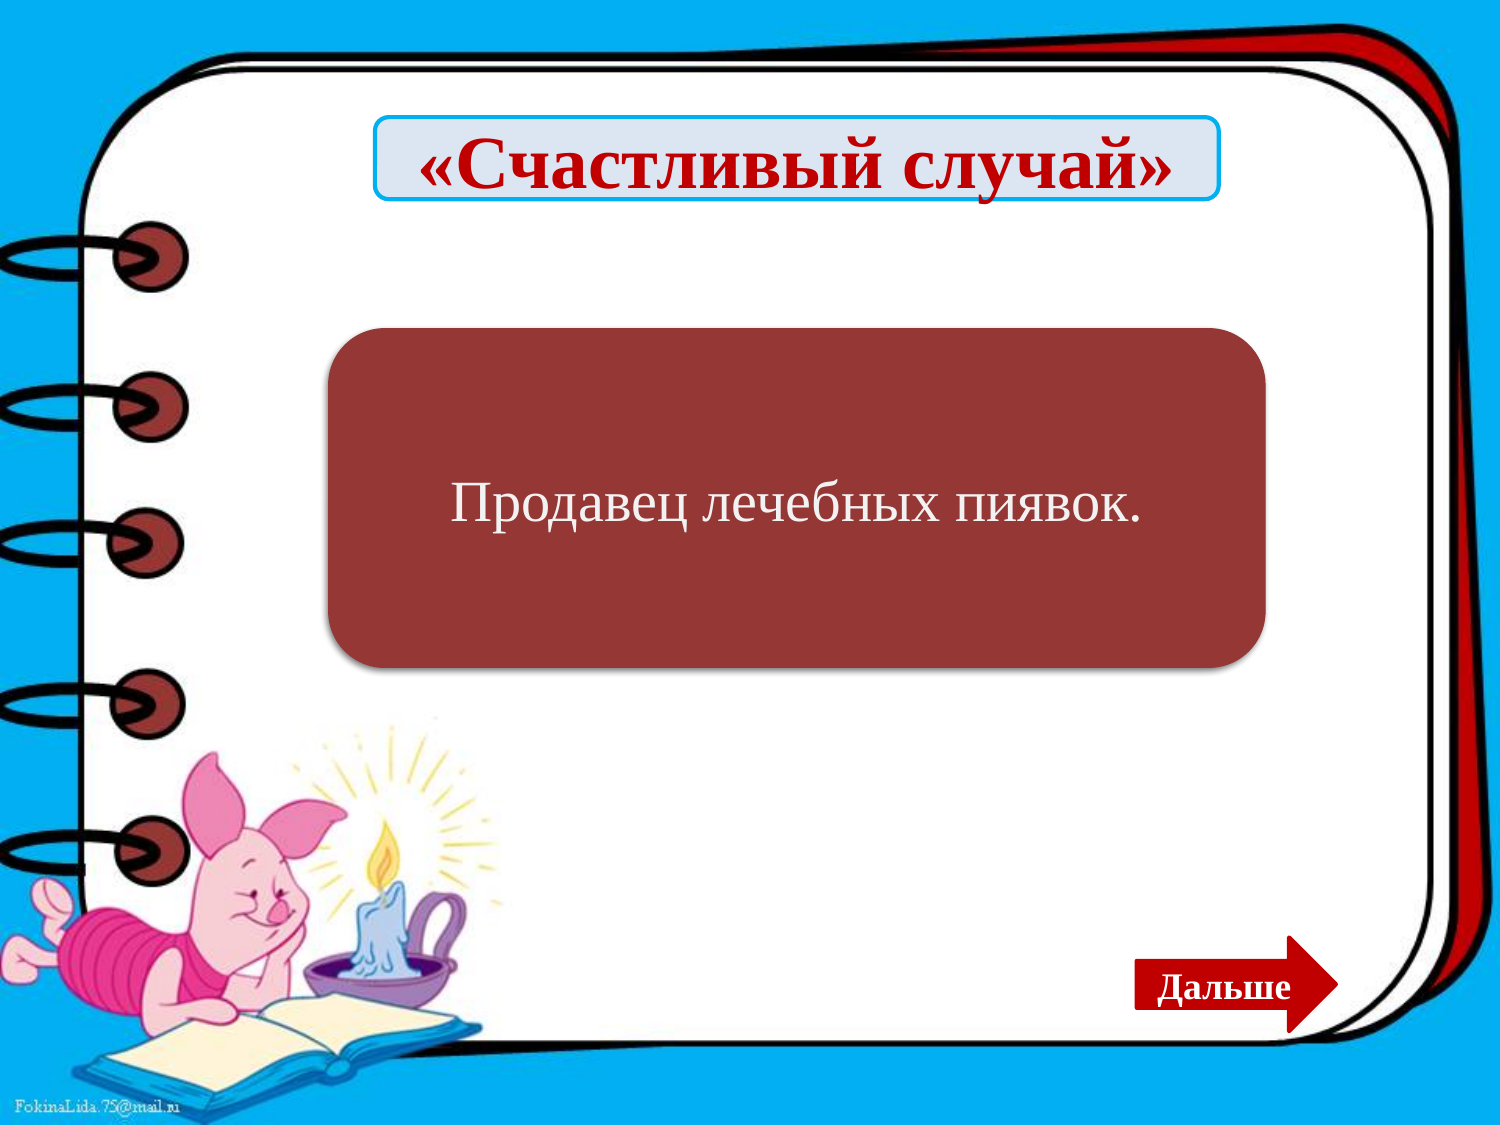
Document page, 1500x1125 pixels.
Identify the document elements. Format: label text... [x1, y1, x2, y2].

text_box [326, 326, 1268, 671]
picture [0, 23, 1492, 1125]
text_box «Счастливый случай» [372, 115, 1221, 202]
text_box Дальше [1134, 935, 1338, 1034]
